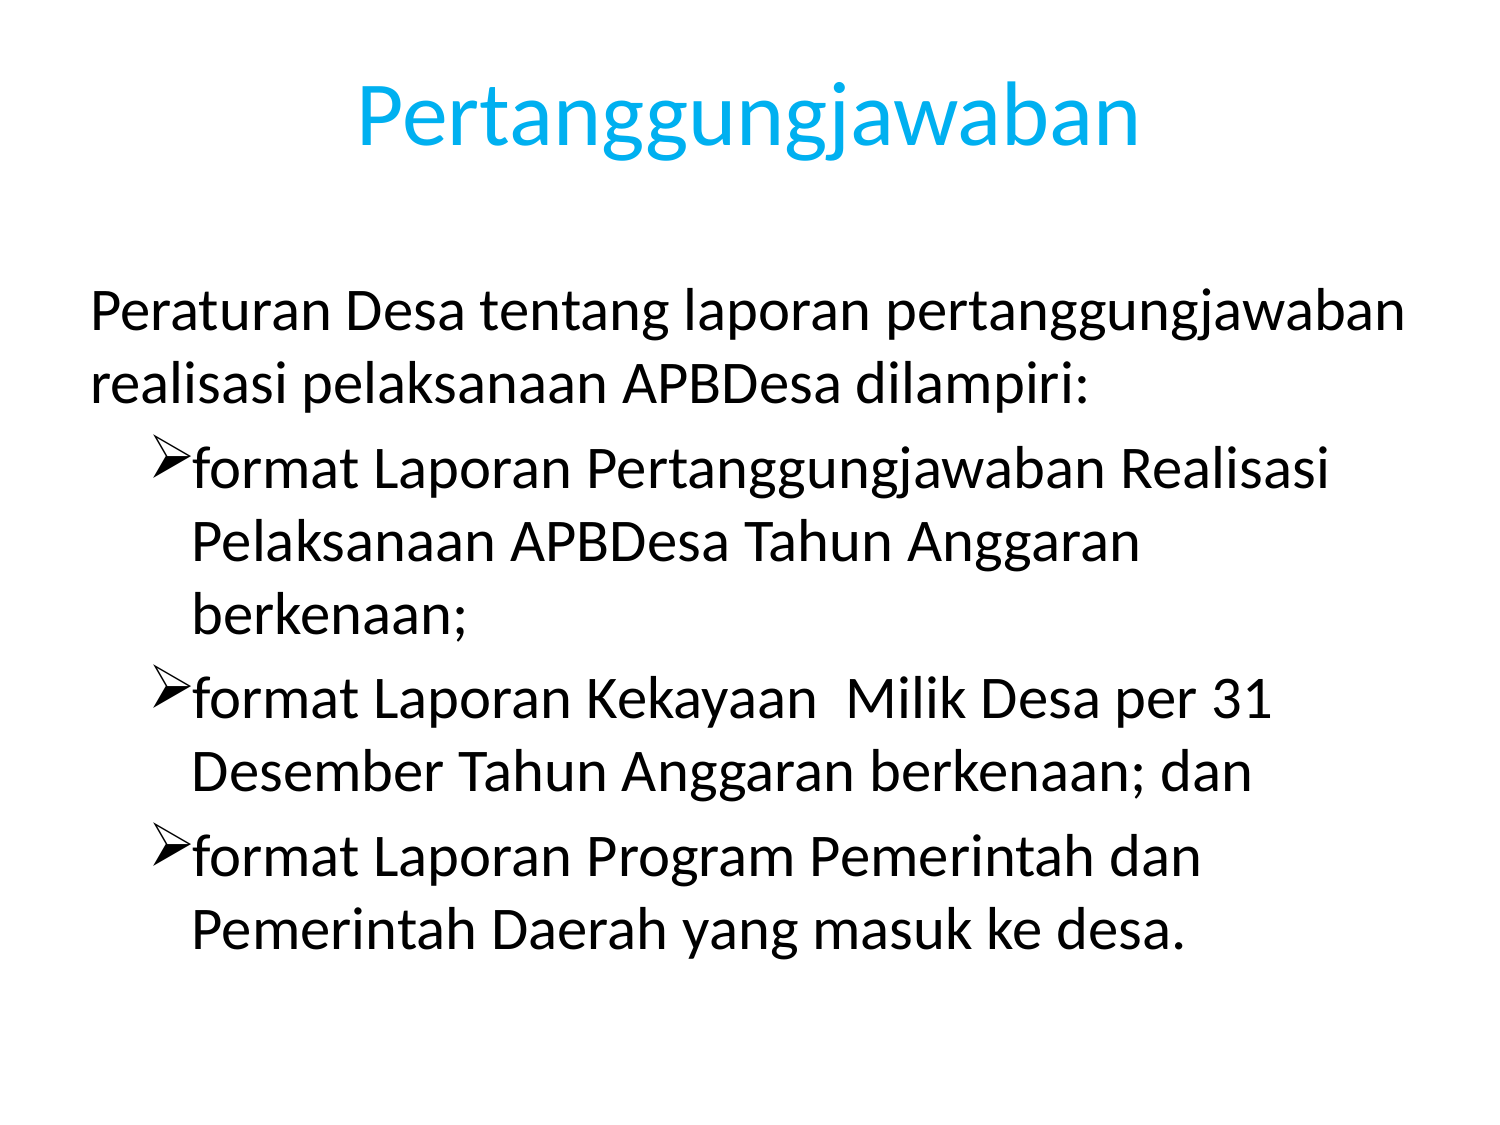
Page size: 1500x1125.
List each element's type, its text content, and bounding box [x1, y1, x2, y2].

list Peraturan Desa tentang laporan pertanggungjawaban realisasi pelaksanaan APBDesa dilampiri: format Laporan Pertanggungjawaban Realisasi Pelaksanaan APBDesa Tahun Anggaran berkenaan; format Laporan Kekayaan Milik Desa per 31 Desember Tahun Anggaran berkenaan; dan format Laporan Program Pemerintah dan Pemerintah Daerah yang masuk ke desa. [75, 262, 1425, 1005]
title Pertanggungjawaban [75, 45, 1425, 173]
